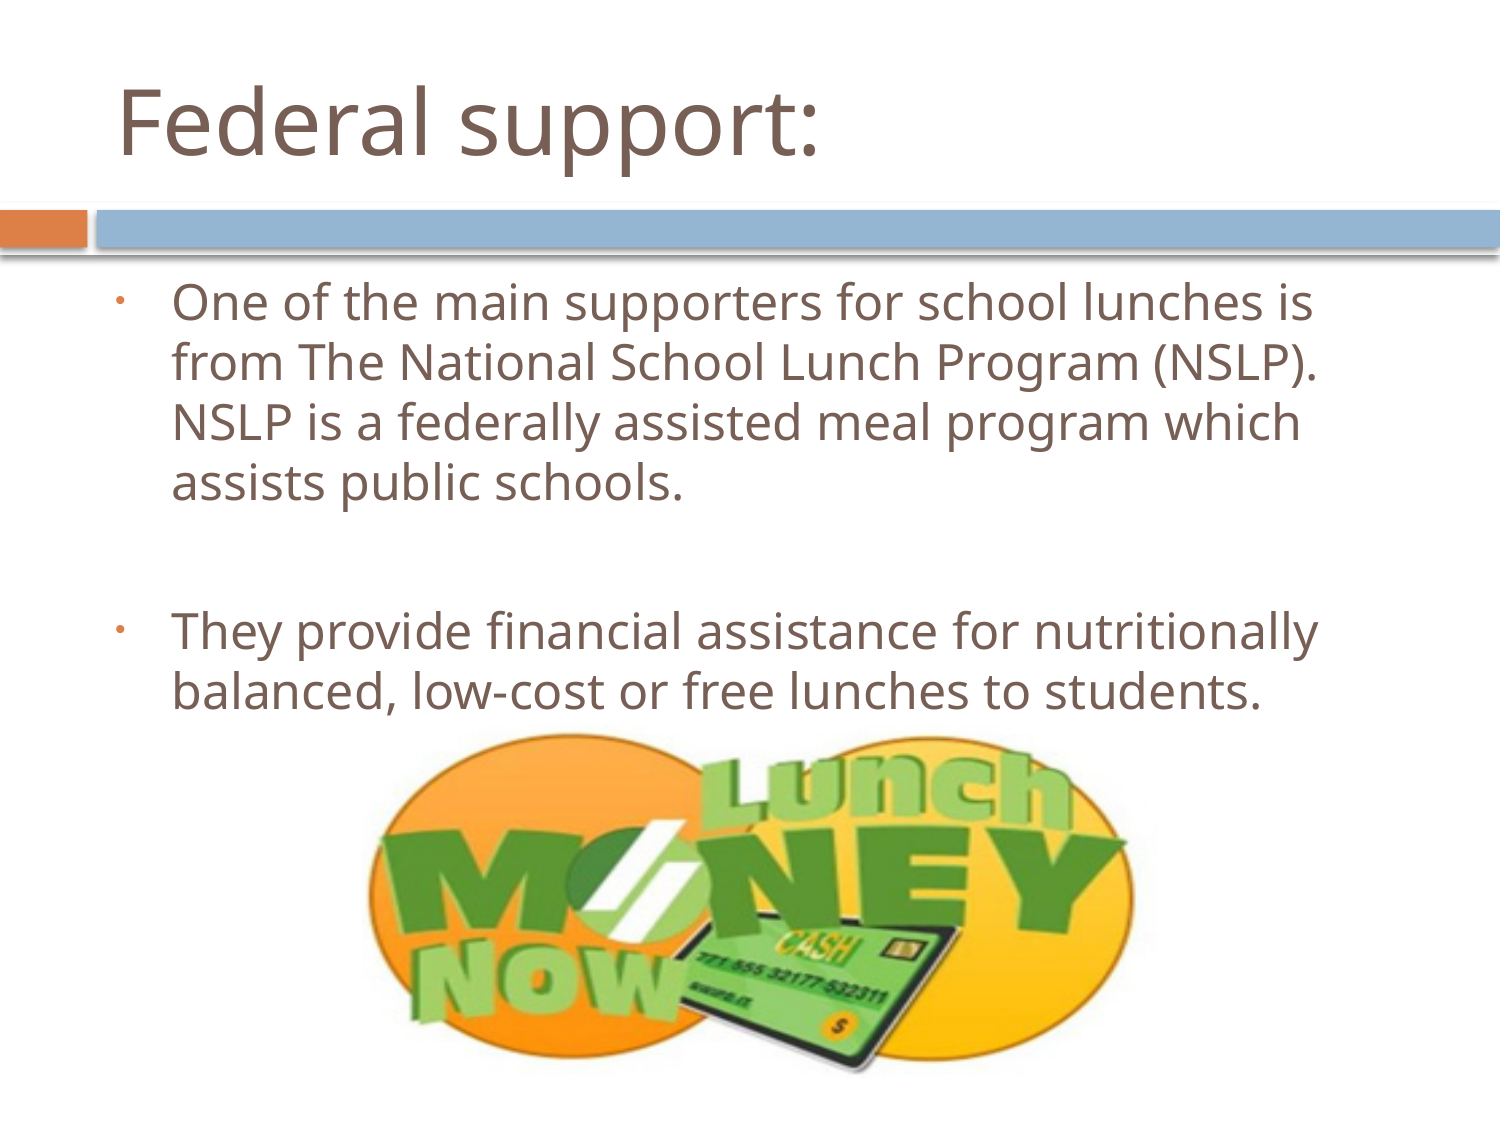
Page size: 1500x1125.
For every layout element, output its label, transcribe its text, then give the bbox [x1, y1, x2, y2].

list One of the main supporters for school lunches is from The National School Lunch Program (NSLP). NSLP is a federally assisted meal program which assists public schools. They provide financial assistance for nutritionally balanced, low-cost or free lunches to students. [100, 262, 1438, 1000]
picture [362, 724, 1163, 1079]
title Federal support: [100, 37, 1438, 200]
